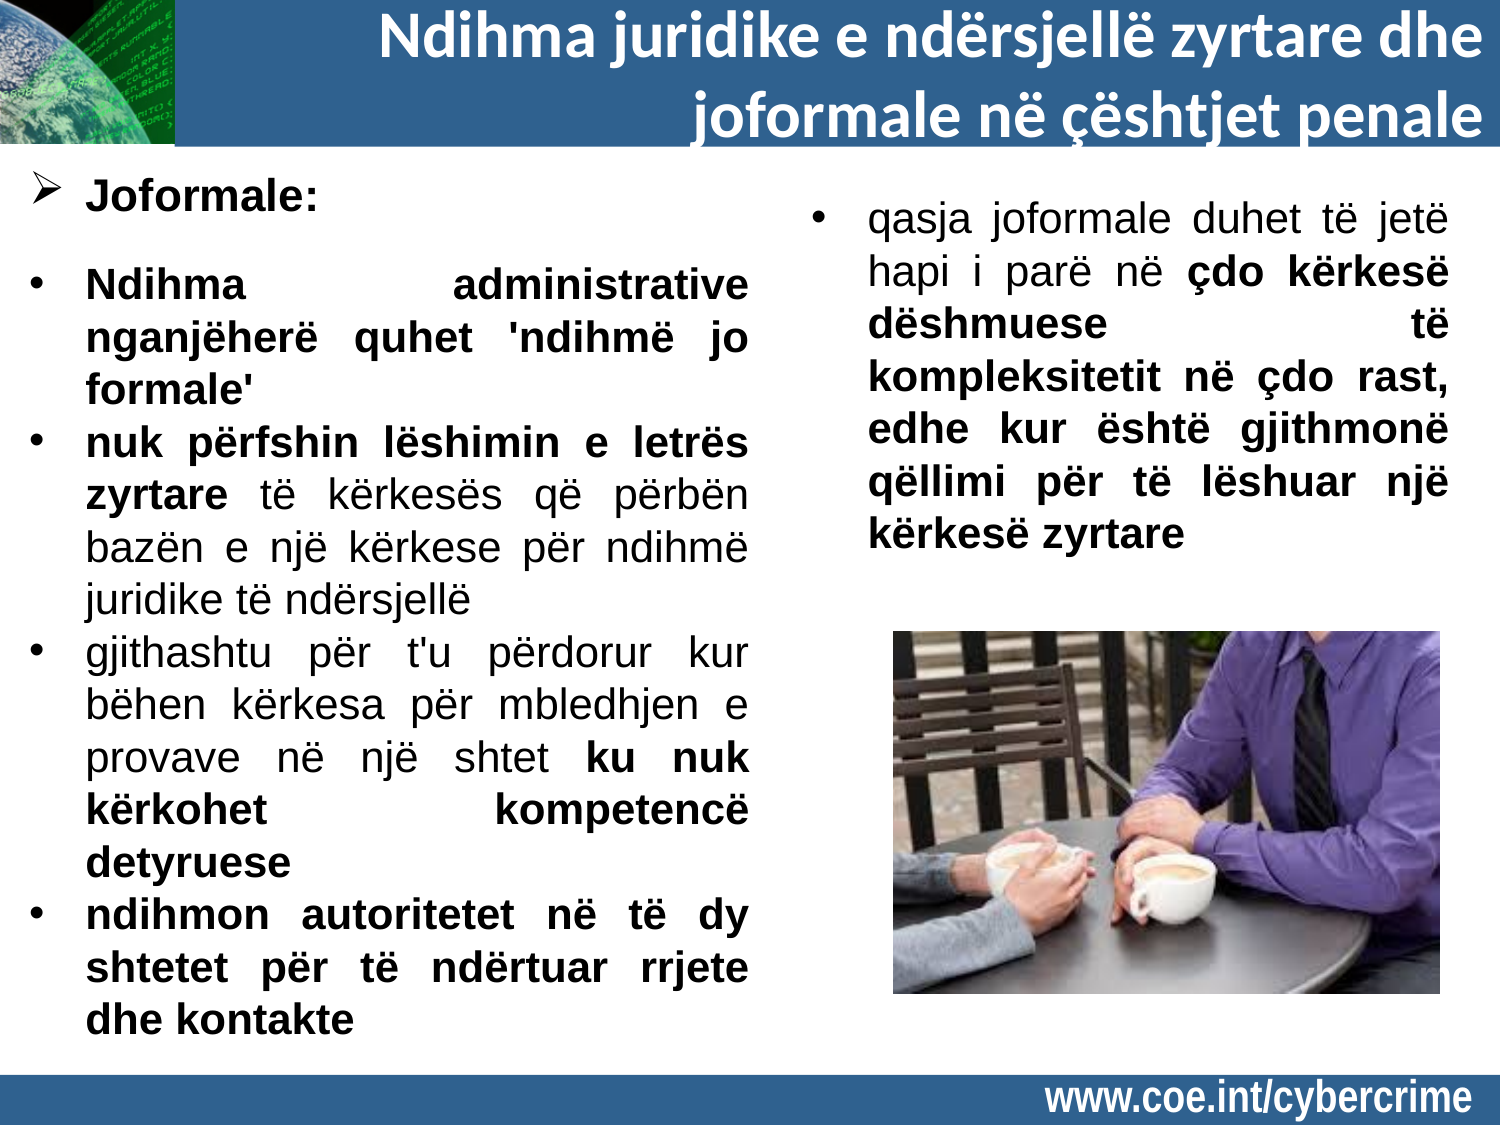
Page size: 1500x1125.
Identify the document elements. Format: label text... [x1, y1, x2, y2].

text_box www.coe.int/cybercrime [1030, 1059, 1500, 1125]
picture [893, 631, 1441, 994]
text_box Ndihma juridike e ndërsjellë zyrtare dhe joformale në çështjet penale [177, 0, 1500, 149]
text_box Joformale: Ndihma administrative nganjëherë quhet 'ndihmë jo formale' nuk përfshin lëshimin e letrës zyrtare të kërkesës që përbën bazën e një kërkese për ndihmë juridike të ndërsjellë gjithashtu për t'u përdorur kur bëhen kërkesa për mbledhjen e provave në një shtet ku nuk kërkohet kompetencë detyruese ndihmon autoritetet në të dy shtetet për të ndërtuar rrjete dhe kontakte [14, 158, 765, 1051]
picture [0, 0, 175, 144]
text_box qasja joformale duhet të jetë hapi i parë në çdo kërkesë dëshmuese të kompleksitetit në çdo rast, edhe kur është gjithmonë qëllimi për të lëshuar një kërkesë zyrtare [796, 182, 1465, 565]
text_box [0, 1073, 1030, 1125]
